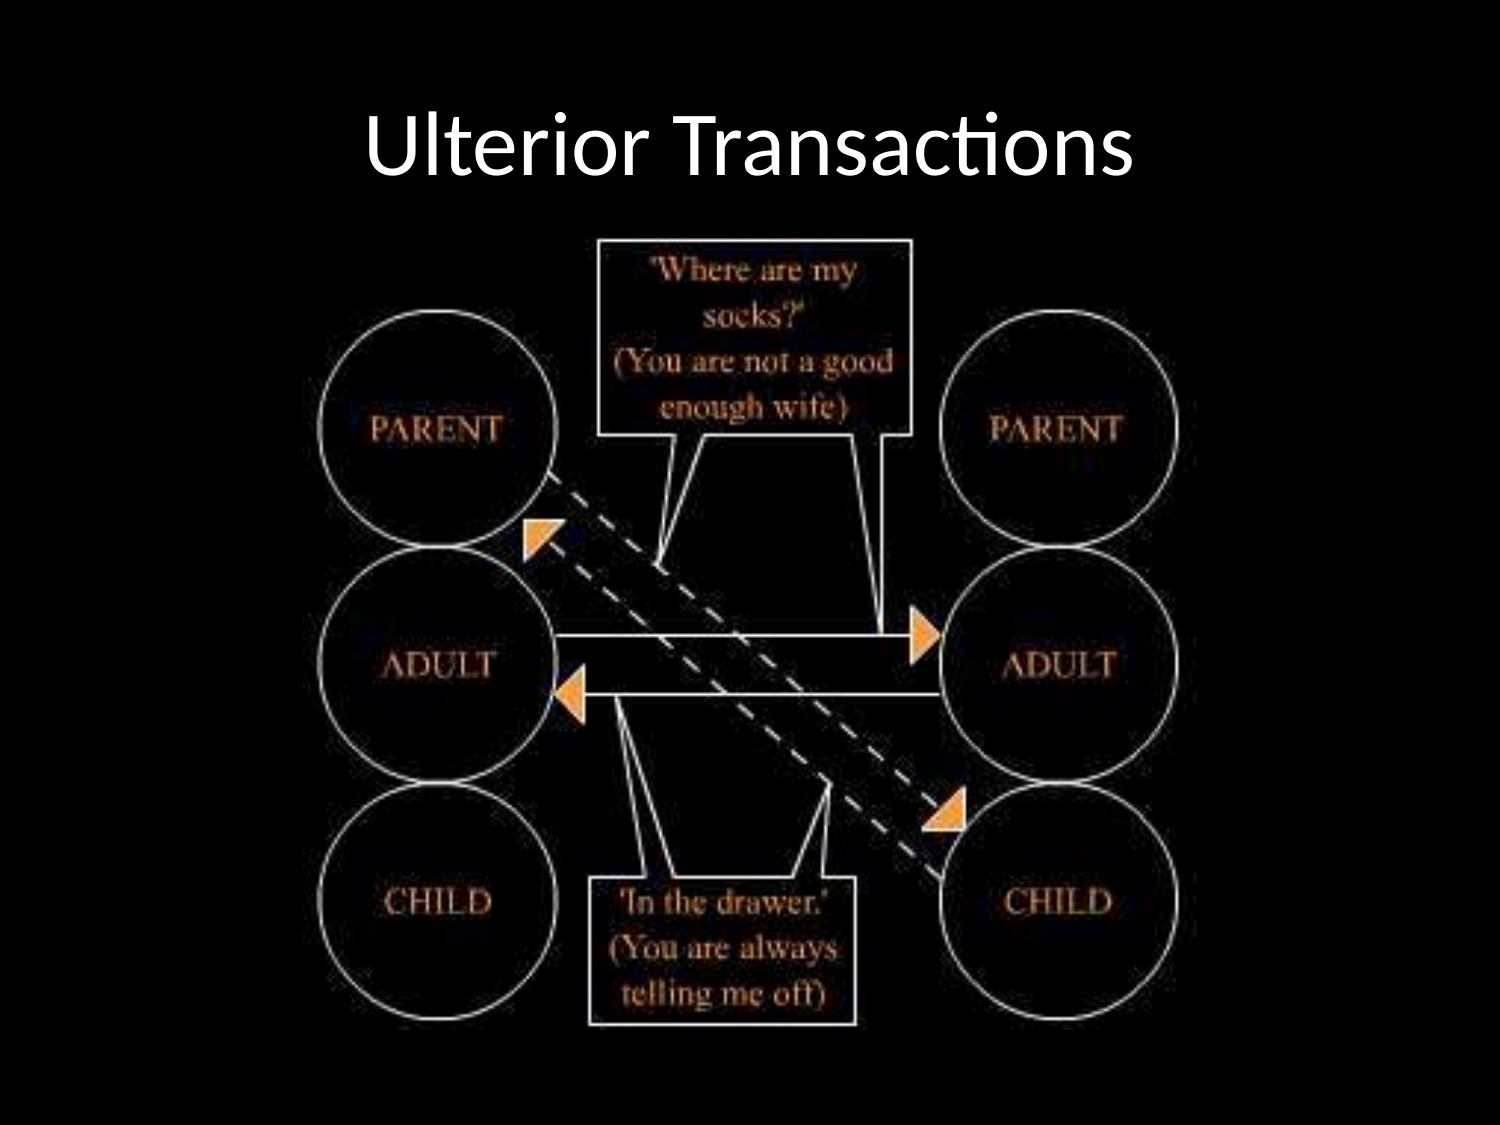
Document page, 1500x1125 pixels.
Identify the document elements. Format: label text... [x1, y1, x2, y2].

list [303, 237, 1197, 1031]
title Ulterior Transactions [75, 45, 1425, 233]
